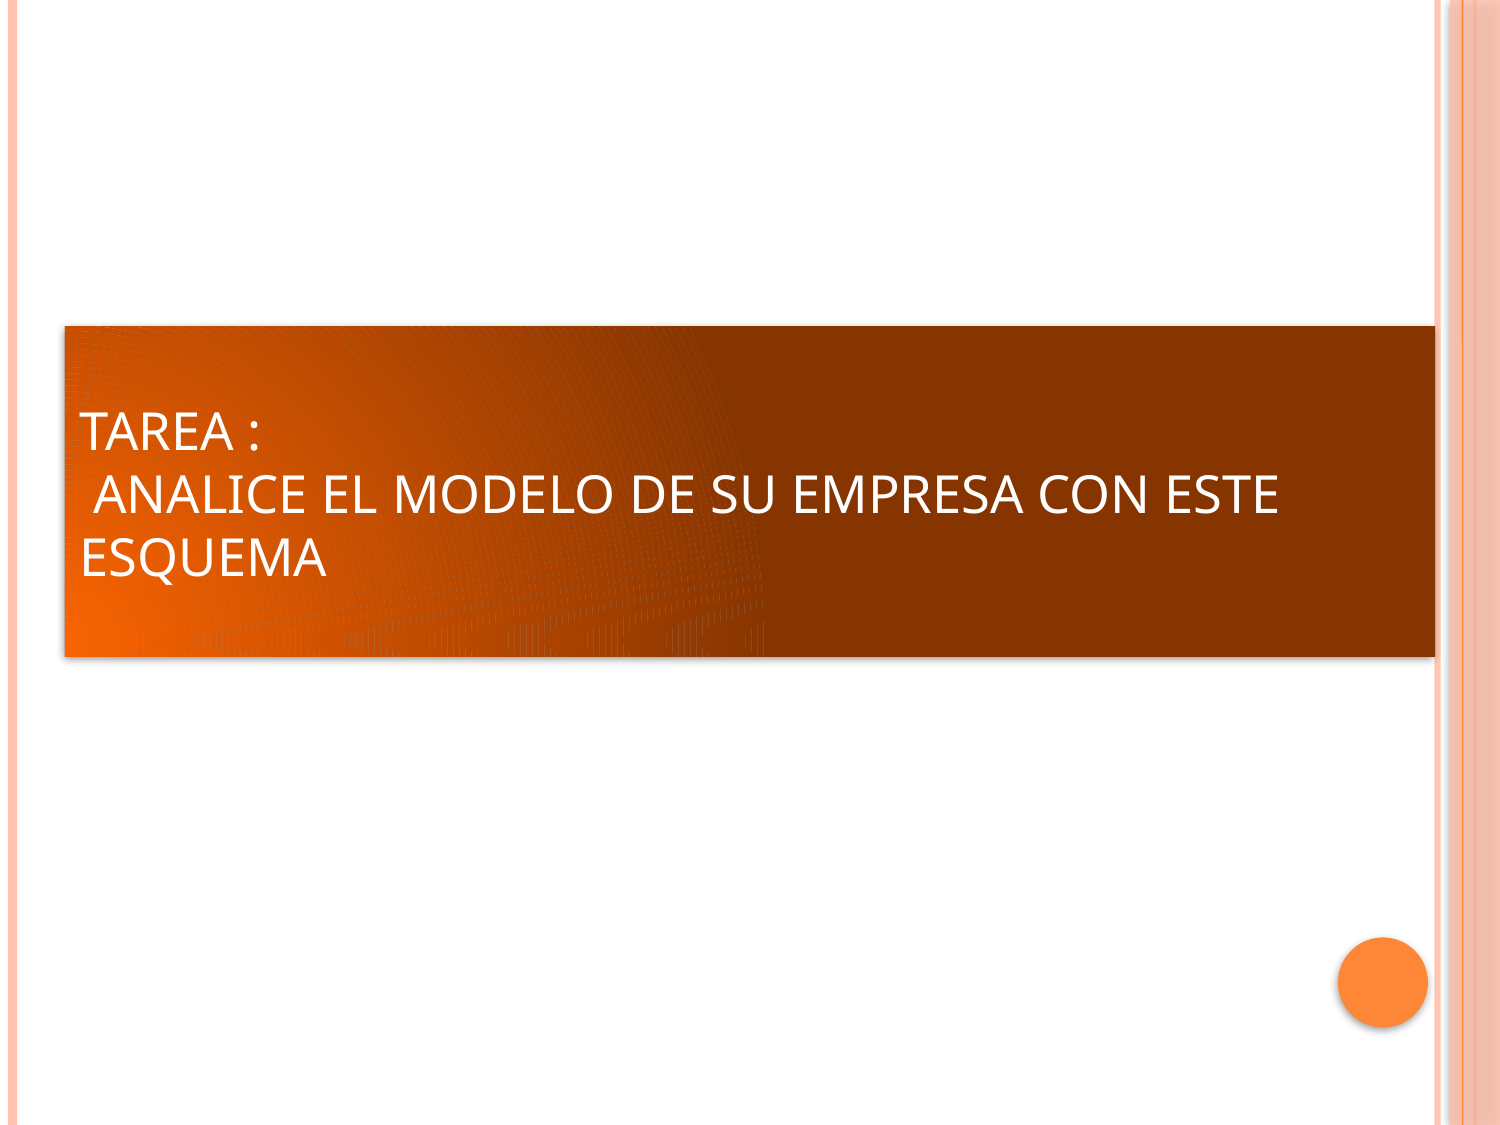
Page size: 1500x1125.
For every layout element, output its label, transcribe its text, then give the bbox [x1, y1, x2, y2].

title TAREA : Analice el modelo de SU EMPRESA con este esquema [64, 326, 1436, 657]
